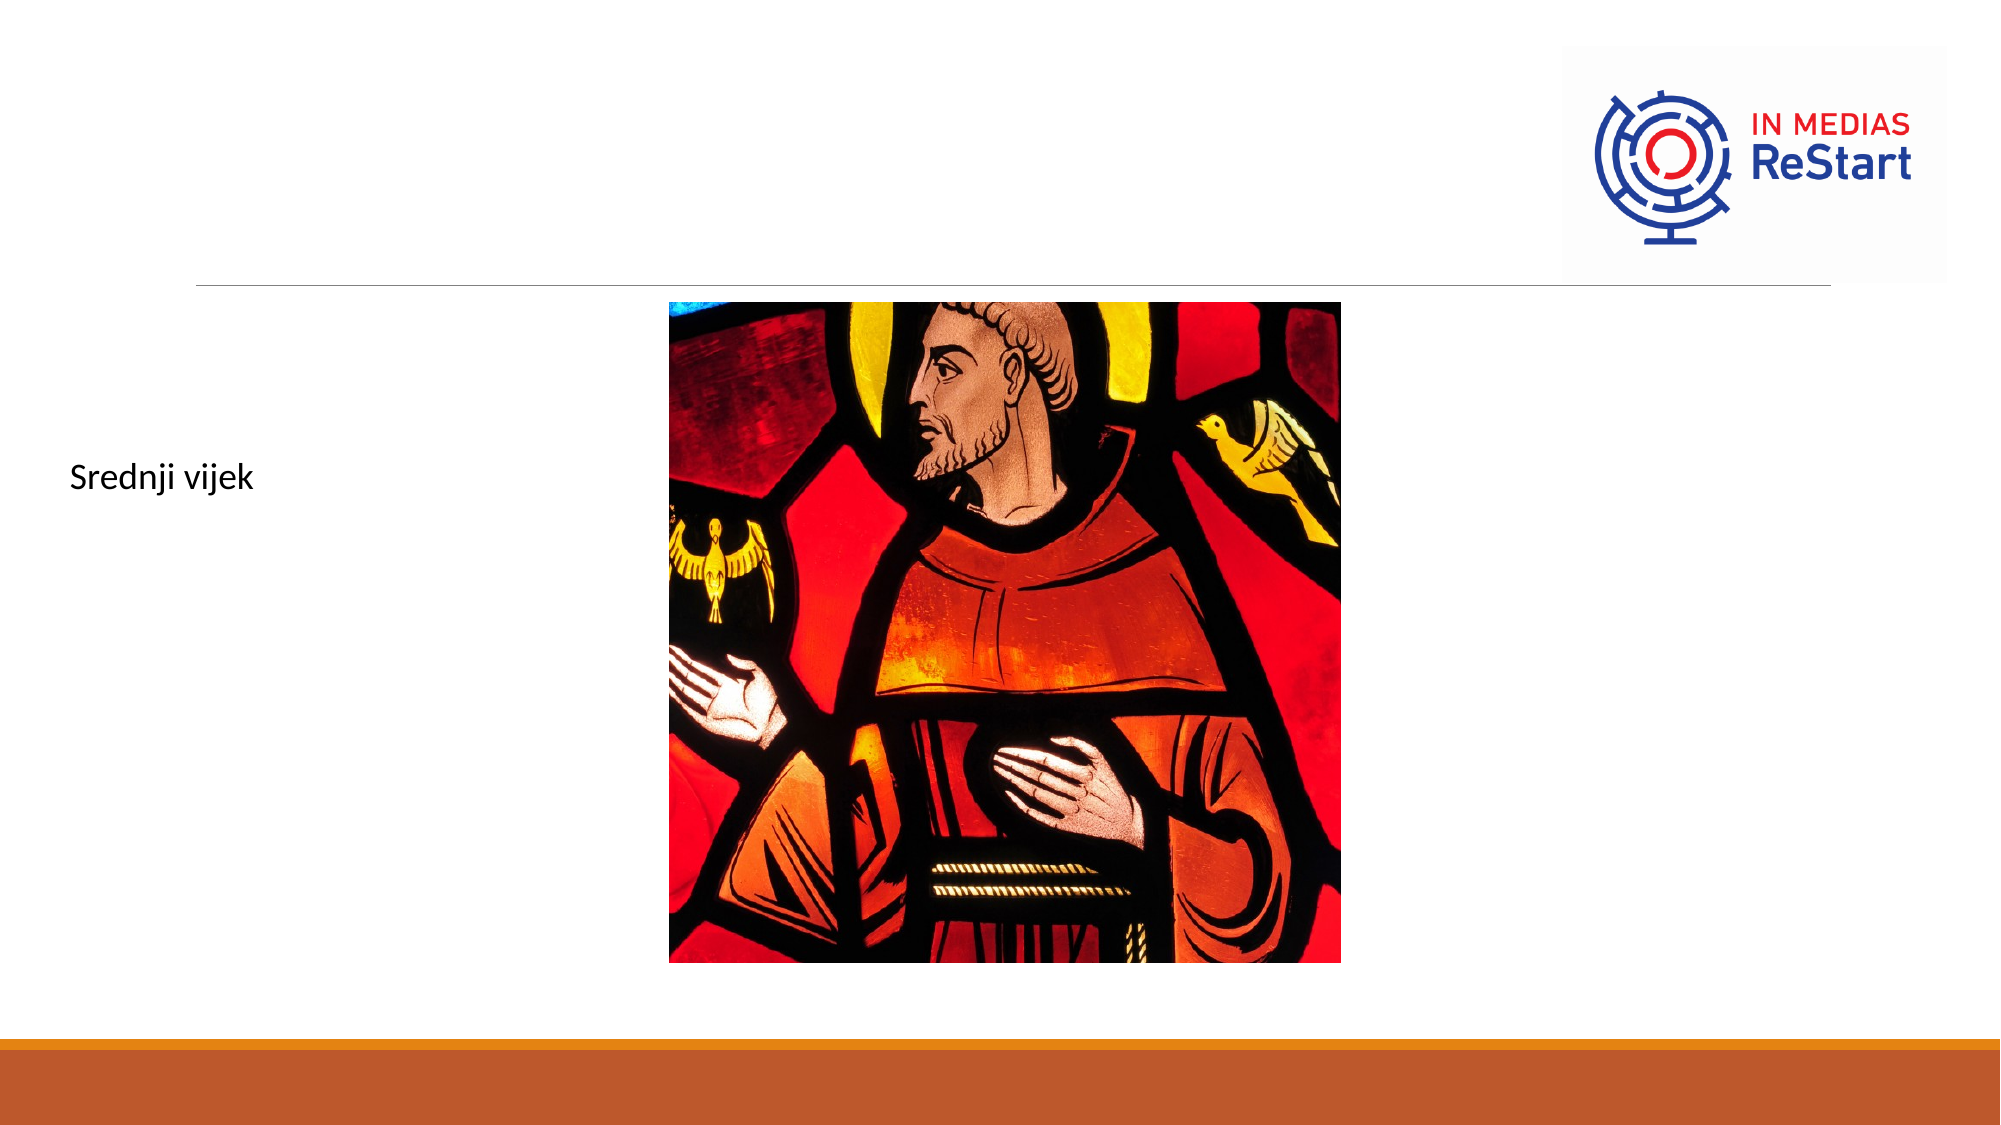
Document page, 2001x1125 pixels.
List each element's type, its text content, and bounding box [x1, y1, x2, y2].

picture [1562, 46, 1948, 284]
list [669, 302, 1341, 964]
text_box Srednji vijek [55, 444, 561, 550]
